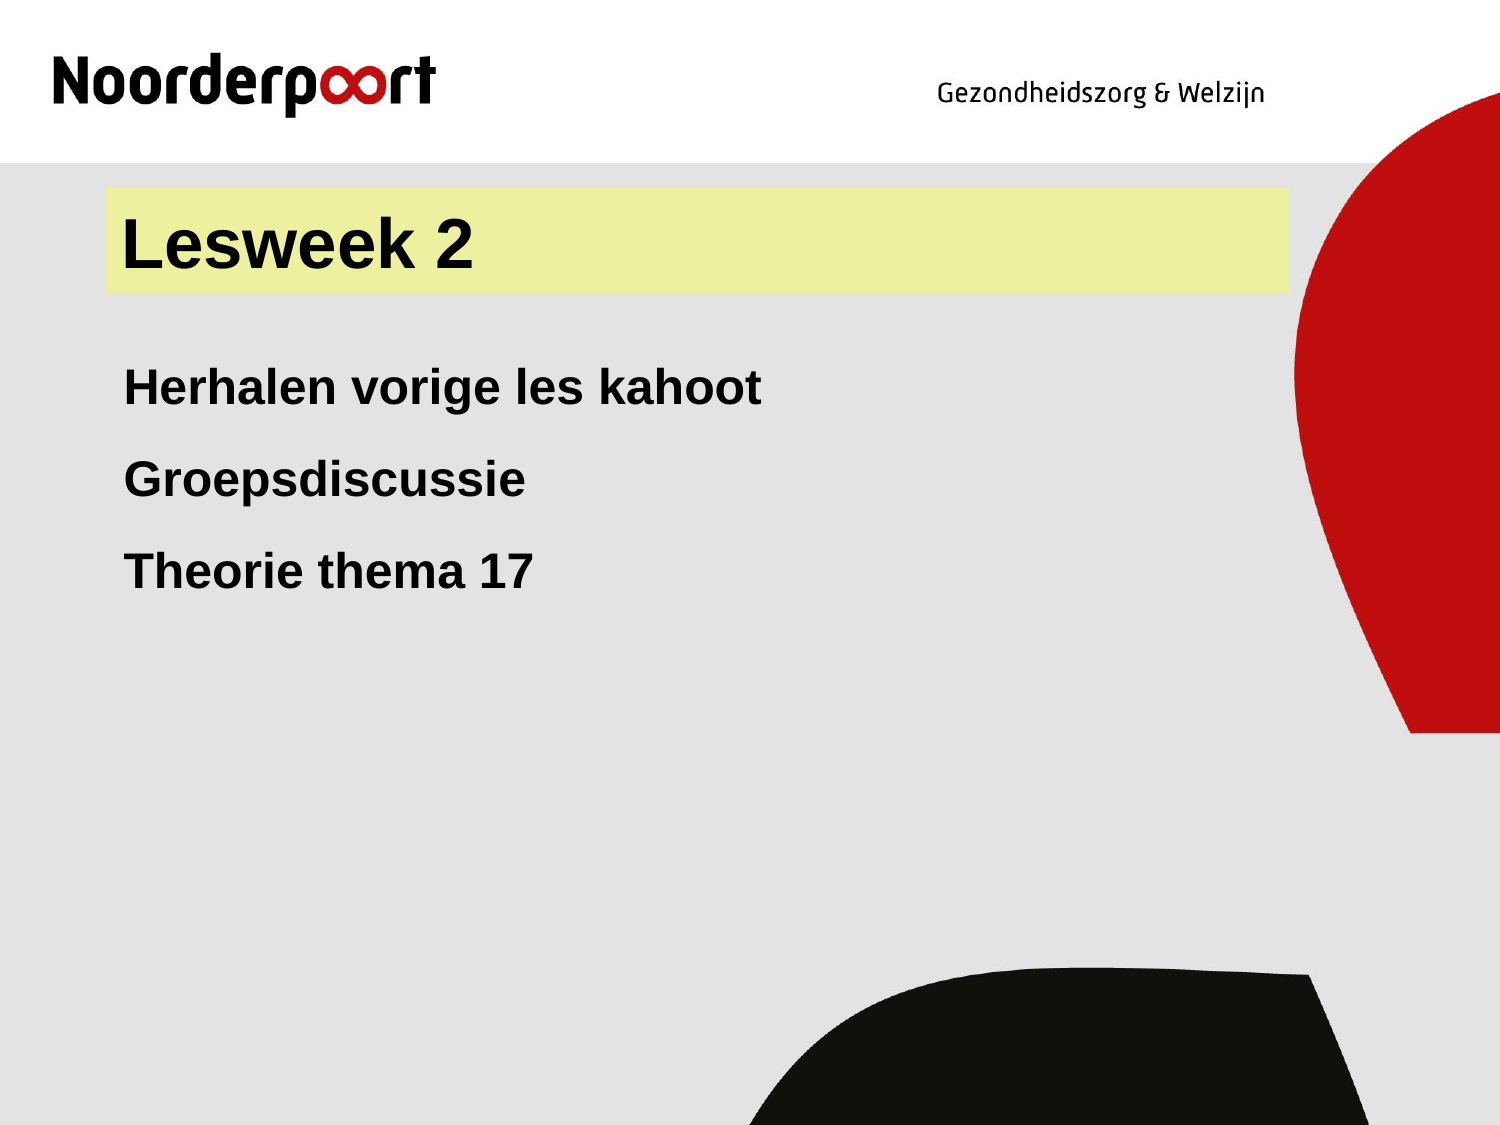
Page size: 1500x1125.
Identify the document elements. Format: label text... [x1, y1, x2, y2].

picture [0, 0, 1500, 1125]
list Herhalen vorige les kahoot Groepsdiscussie Theorie thema 17 [108, 361, 1292, 1000]
title Lesweek 2 [106, 187, 1290, 294]
